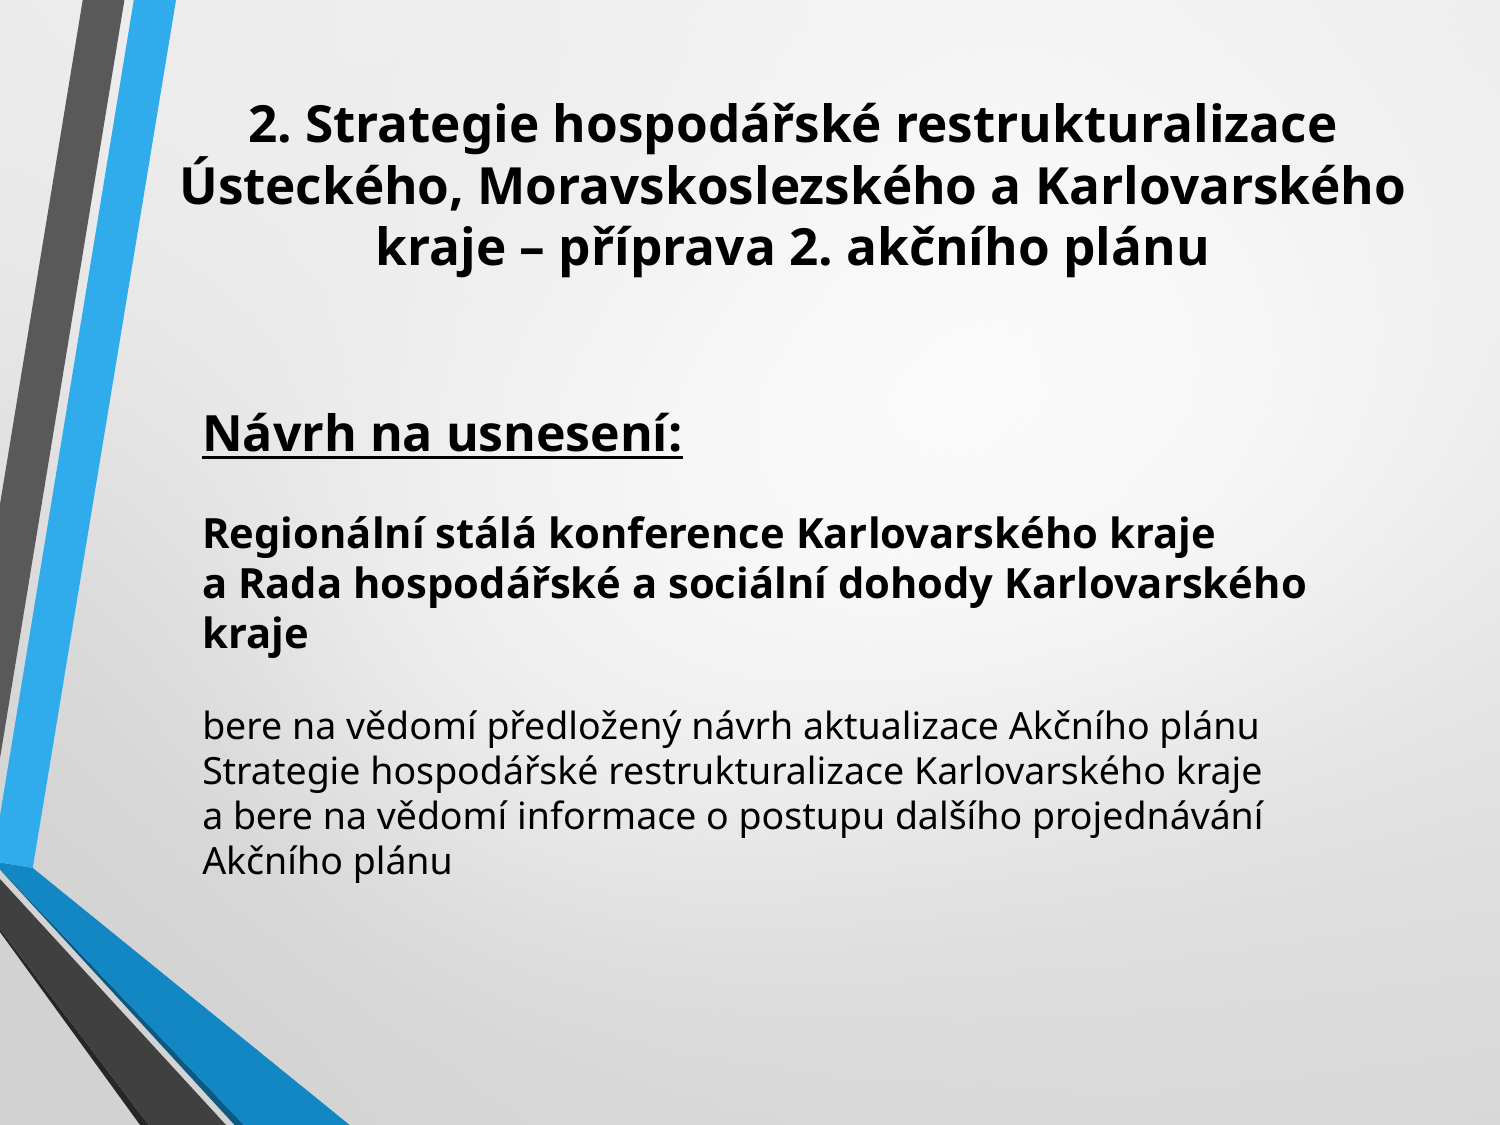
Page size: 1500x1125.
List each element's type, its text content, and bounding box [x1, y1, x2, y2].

text_box Návrh na usnesení: Regionální stálá konference Karlovarského kraje a Rada hospodářské a sociální dohody Karlovarského kraje bere na vědomí předložený návrh aktualizace Akčního plánu Strategie hospodářské restrukturalizace Karlovarského kraje a bere na vědomí informace o postupu dalšího projednávání Akčního plánu [187, 394, 1355, 890]
title 2. Strategie hospodářské restrukturalizace Ústeckého, Moravskoslezského a Karlovarského kraje – příprava 2. akčního plánu [161, 75, 1425, 293]
